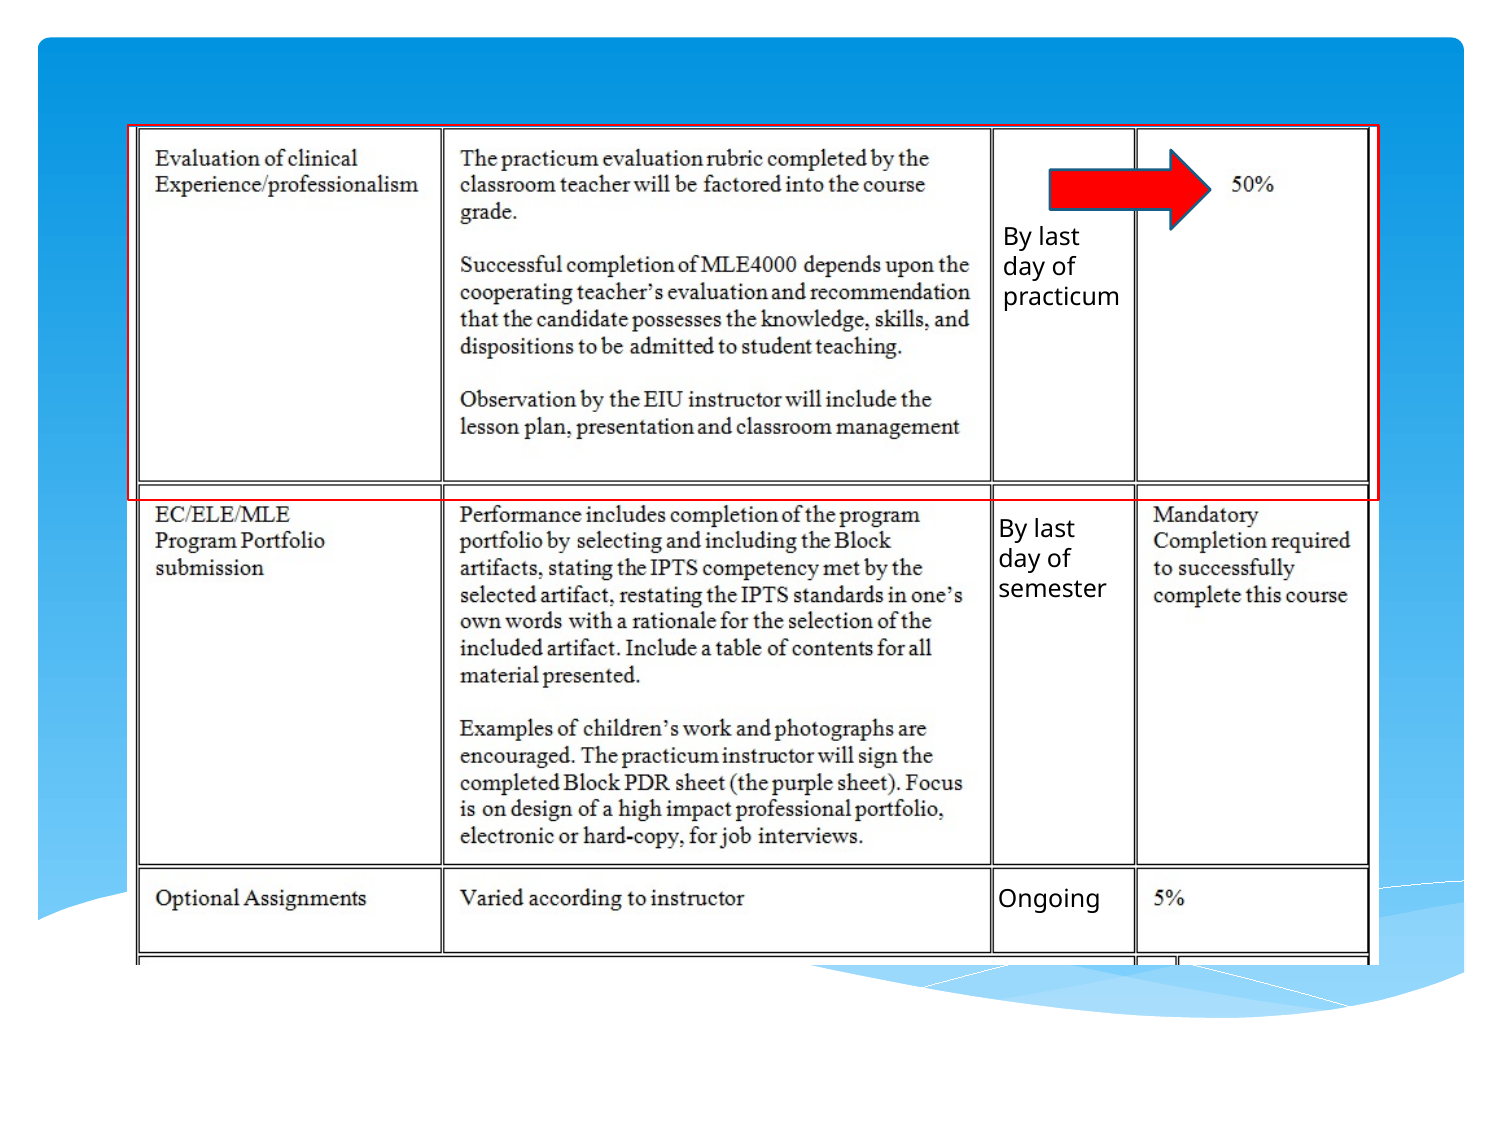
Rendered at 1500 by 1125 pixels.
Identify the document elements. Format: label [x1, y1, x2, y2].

picture [127, 127, 1379, 966]
